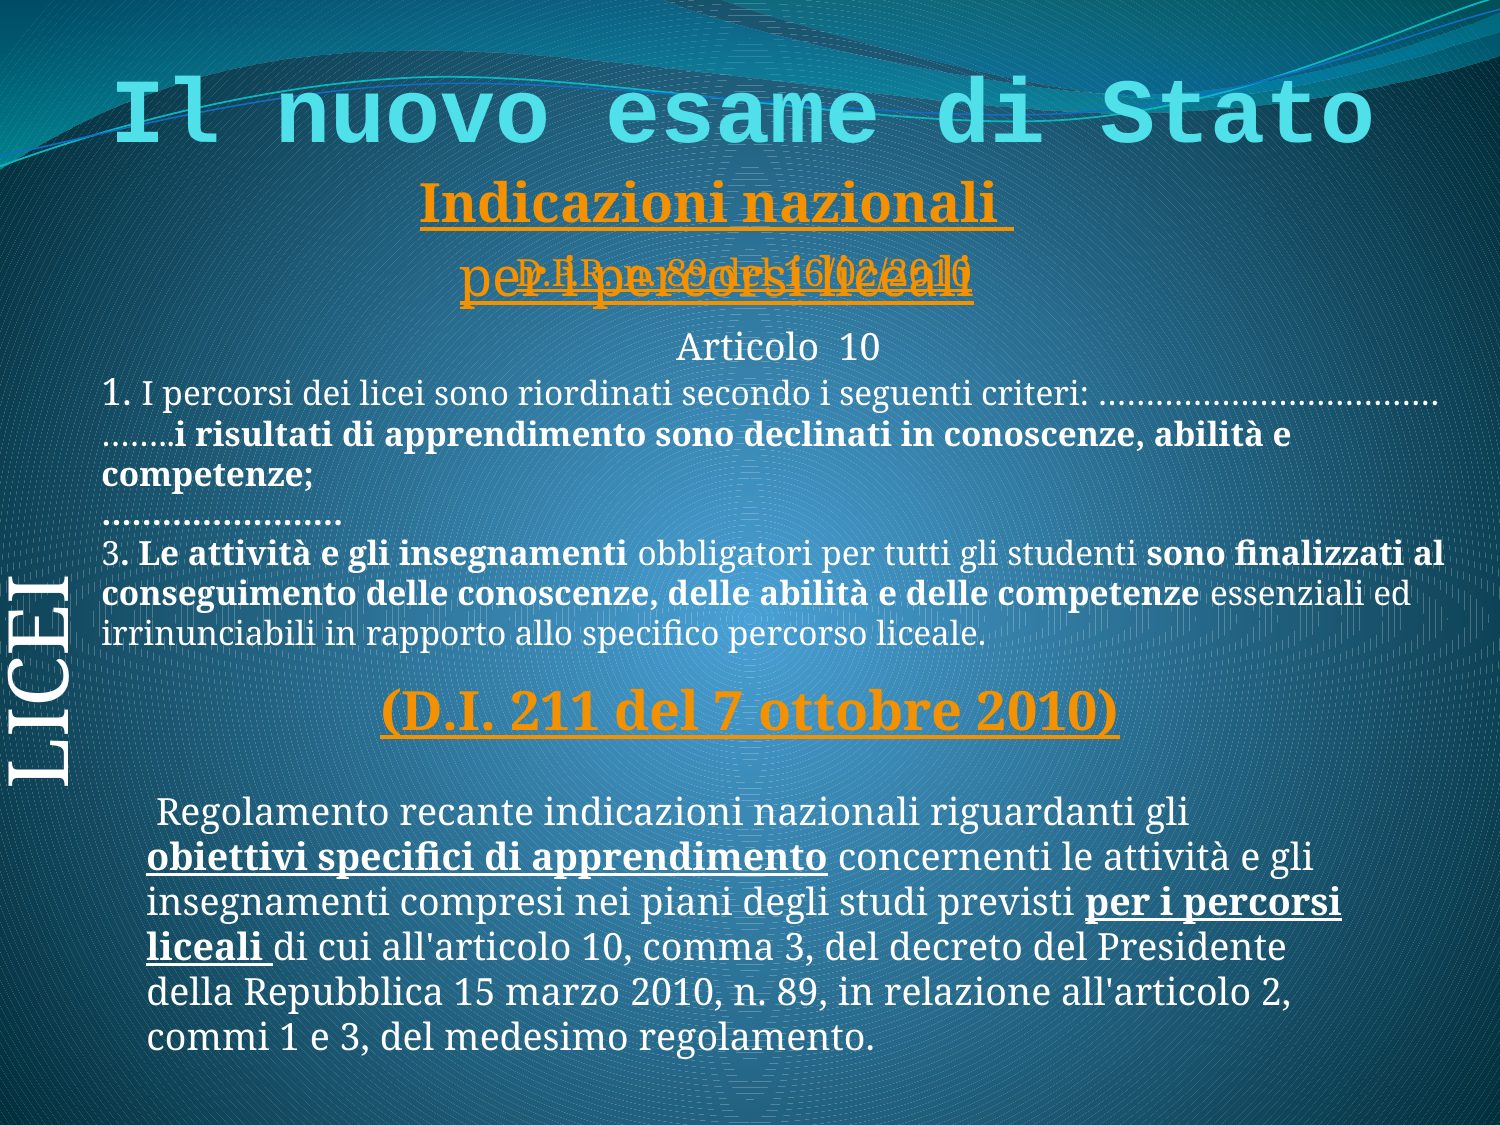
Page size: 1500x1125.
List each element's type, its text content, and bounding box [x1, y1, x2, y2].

text_box Articolo 10 1. I percorsi dei licei sono riordinati secondo i seguenti criteri: ……………………………… ……..i risultati di apprendimento sono declinati in conoscenze, abilità e competenze; …………………… 3. Le attività e gli insegnamenti obbligatori per tutti gli studenti sono finalizzati al conseguimento delle conoscenze, delle abilità e delle competenze essenziali ed irrinunciabili in rapporto allo specifico percorso liceale. [86, 315, 1471, 705]
subtitle (D.I. 211 del 7 ottobre 2010) [111, 705, 1400, 787]
text_box D.P.R. n. 89 del 16/02/2010 [324, 241, 1164, 308]
text_box LICEI [0, 422, 93, 941]
text_box Regolamento recante indicazioni nazionali riguardanti gli obiettivi specifici di apprendimento concernenti le attività e gli insegnamenti compresi nei piani degli studi previsti per i percorsi liceali di cui all'articolo 10, comma 3, del decreto del Presidente della Repubblica 15 marzo 2010, n. 89, in relazione all'articolo 2, commi 1 e 3, del medesimo regolamento. [131, 735, 1372, 1066]
text_box Indicazioni nazionali per i percorsi liceali [171, 160, 1270, 315]
title Il nuovo esame di Stato [100, 30, 1389, 161]
